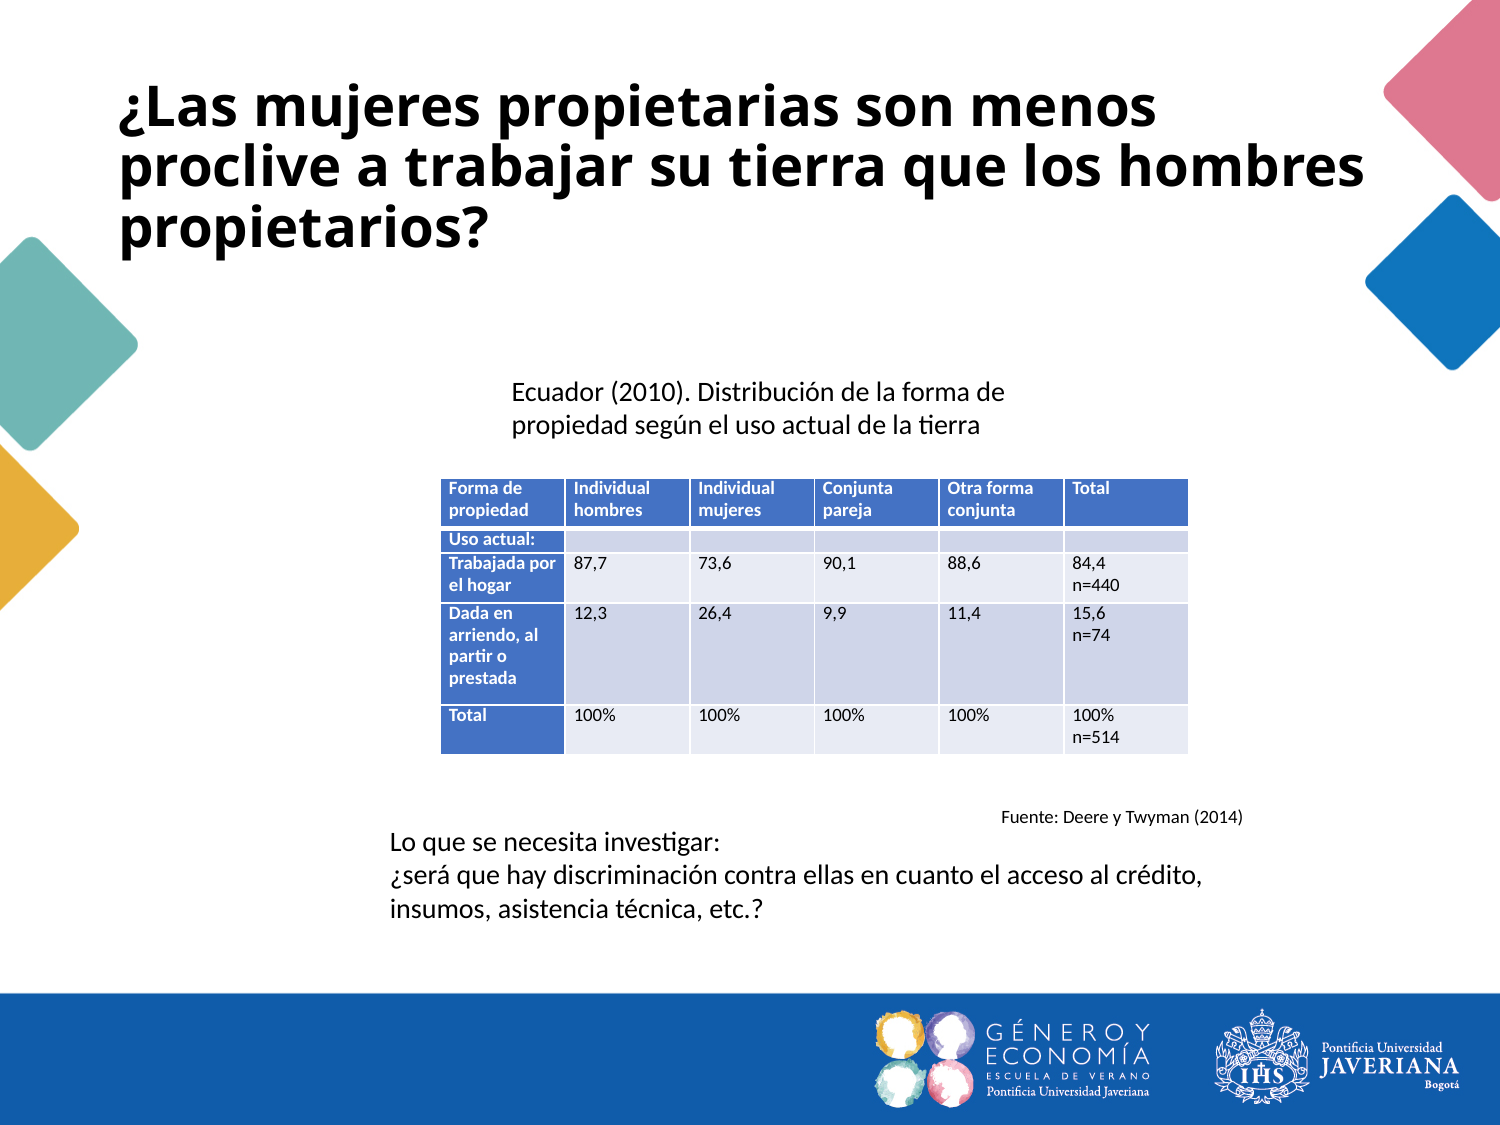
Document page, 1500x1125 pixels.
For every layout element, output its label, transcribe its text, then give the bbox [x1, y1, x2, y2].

text_box Ecuador (2010). Distribución de la forma de propiedad según el uso actual de la tierra [496, 365, 1060, 448]
table_cell [566, 531, 689, 552]
table_header Forma de propiedad [441, 479, 564, 526]
table_header Individual hombres [566, 479, 689, 526]
table_cell 9,9 [815, 604, 938, 704]
table_cell 11,4 [940, 604, 1063, 704]
table_cell 84,4 n=440 [1065, 554, 1188, 602]
table_cell 90,1 [815, 554, 938, 602]
table_cell Dada en arriendo, al partir o prestada [441, 604, 564, 704]
table_header Otra forma conjunta [940, 479, 1063, 526]
table_cell [815, 531, 938, 552]
text_box Lo que se necesita investigar: ¿será que hay discriminación contra ellas en cuanto el acceso al crédito, insumos, asistencia técnica, etc.? [374, 815, 1344, 932]
table_cell 100% [940, 706, 1063, 754]
table_cell Trabajada por el hogar [441, 554, 564, 602]
table_cell Total [441, 706, 564, 754]
table_header Total [1065, 479, 1188, 526]
table_cell 100% n=514 [1065, 706, 1188, 754]
table_cell 73,6 [691, 554, 814, 602]
table_cell [691, 531, 814, 552]
table_header Individual mujeres [691, 479, 814, 526]
table_cell 15,6 n=74 [1065, 604, 1188, 704]
table_cell 100% [566, 706, 689, 754]
table_cell [1065, 531, 1188, 552]
table_cell 12,3 [566, 604, 689, 704]
table_cell 87,7 [566, 554, 689, 602]
title ¿Las mujeres propietarias son menos proclive a trabajar su tierra que los hombres propietarios? [103, 59, 1397, 278]
text_box Fuente: Deere y Twyman (2014) [986, 796, 1259, 835]
table_header Conjunta pareja [815, 479, 938, 526]
table_cell 100% [815, 706, 938, 754]
table_cell Uso actual: [441, 531, 564, 552]
table_cell [940, 531, 1063, 552]
picture [0, 0, 1500, 1125]
table_cell 88,6 [940, 554, 1063, 602]
table_cell 26,4 [691, 604, 814, 704]
table_cell 100% [691, 706, 814, 754]
